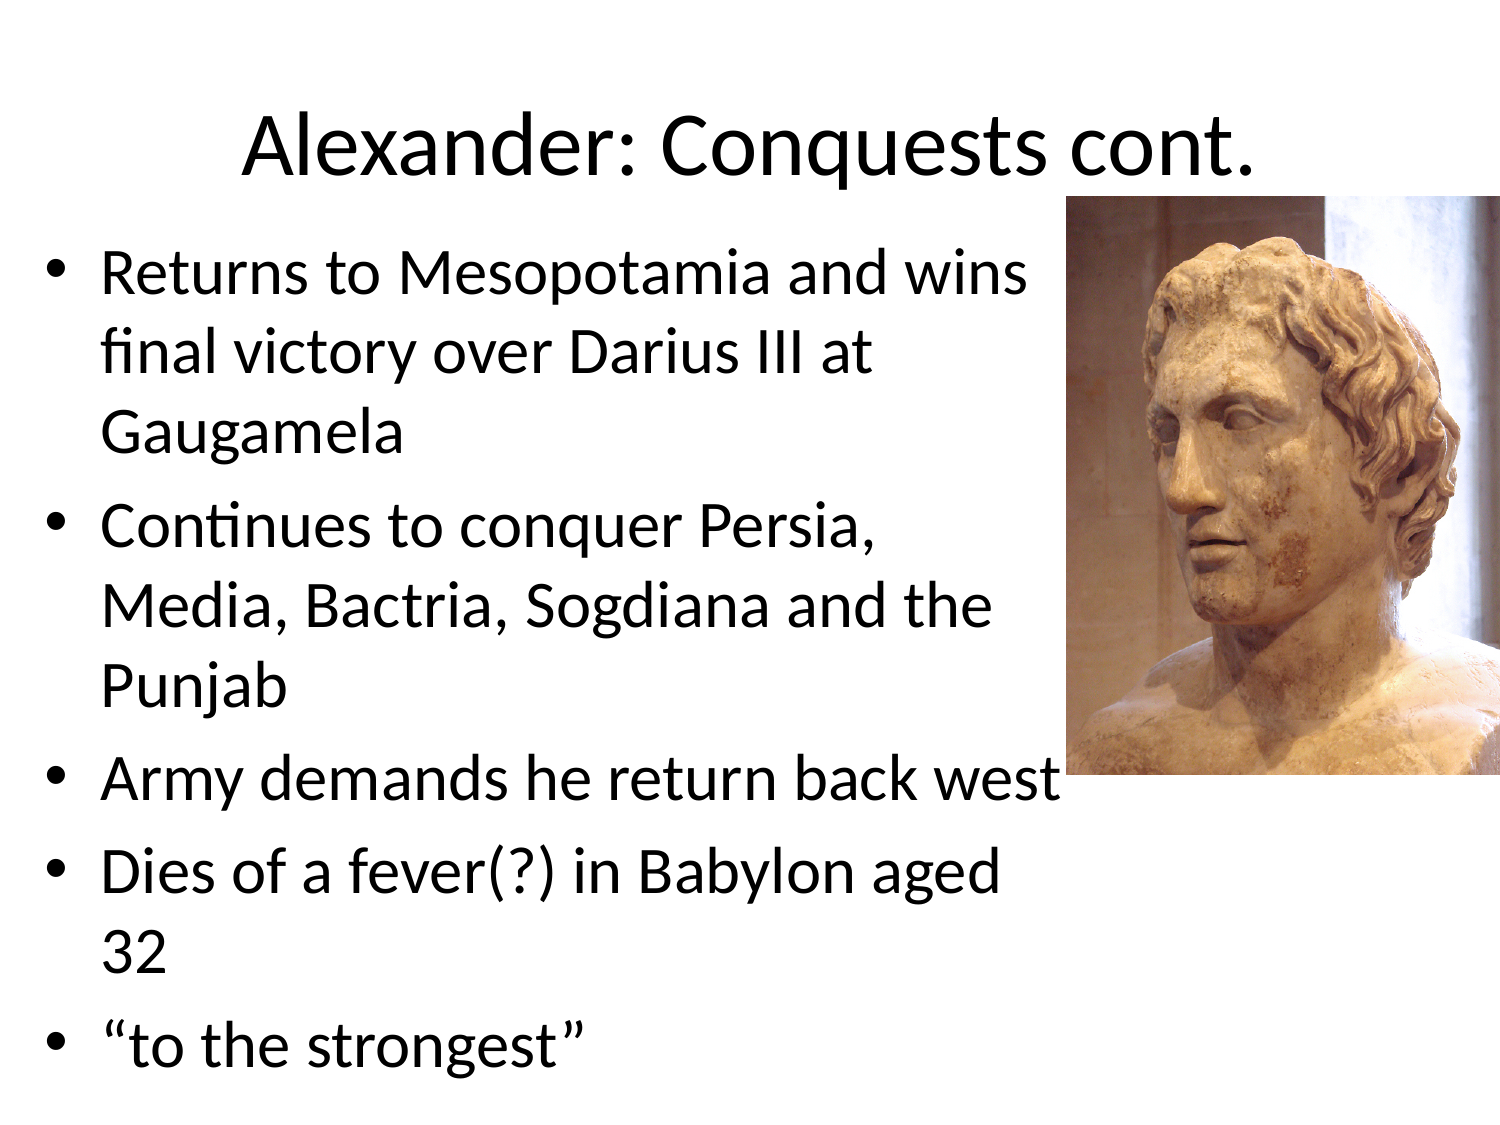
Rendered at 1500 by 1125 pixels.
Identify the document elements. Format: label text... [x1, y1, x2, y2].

title Alexander: Conquests cont. [74, 44, 1426, 219]
list Returns to Mesopotamia and wins final victory over Darius III at Gaugamela Continues to conquer Persia, Media, Bactria, Sogdiana and the Punjab Army demands he return back west Dies of a fever(?) in Babylon aged 32 “to the strongest” [29, 219, 1093, 1125]
picture [1065, 195, 1500, 775]
